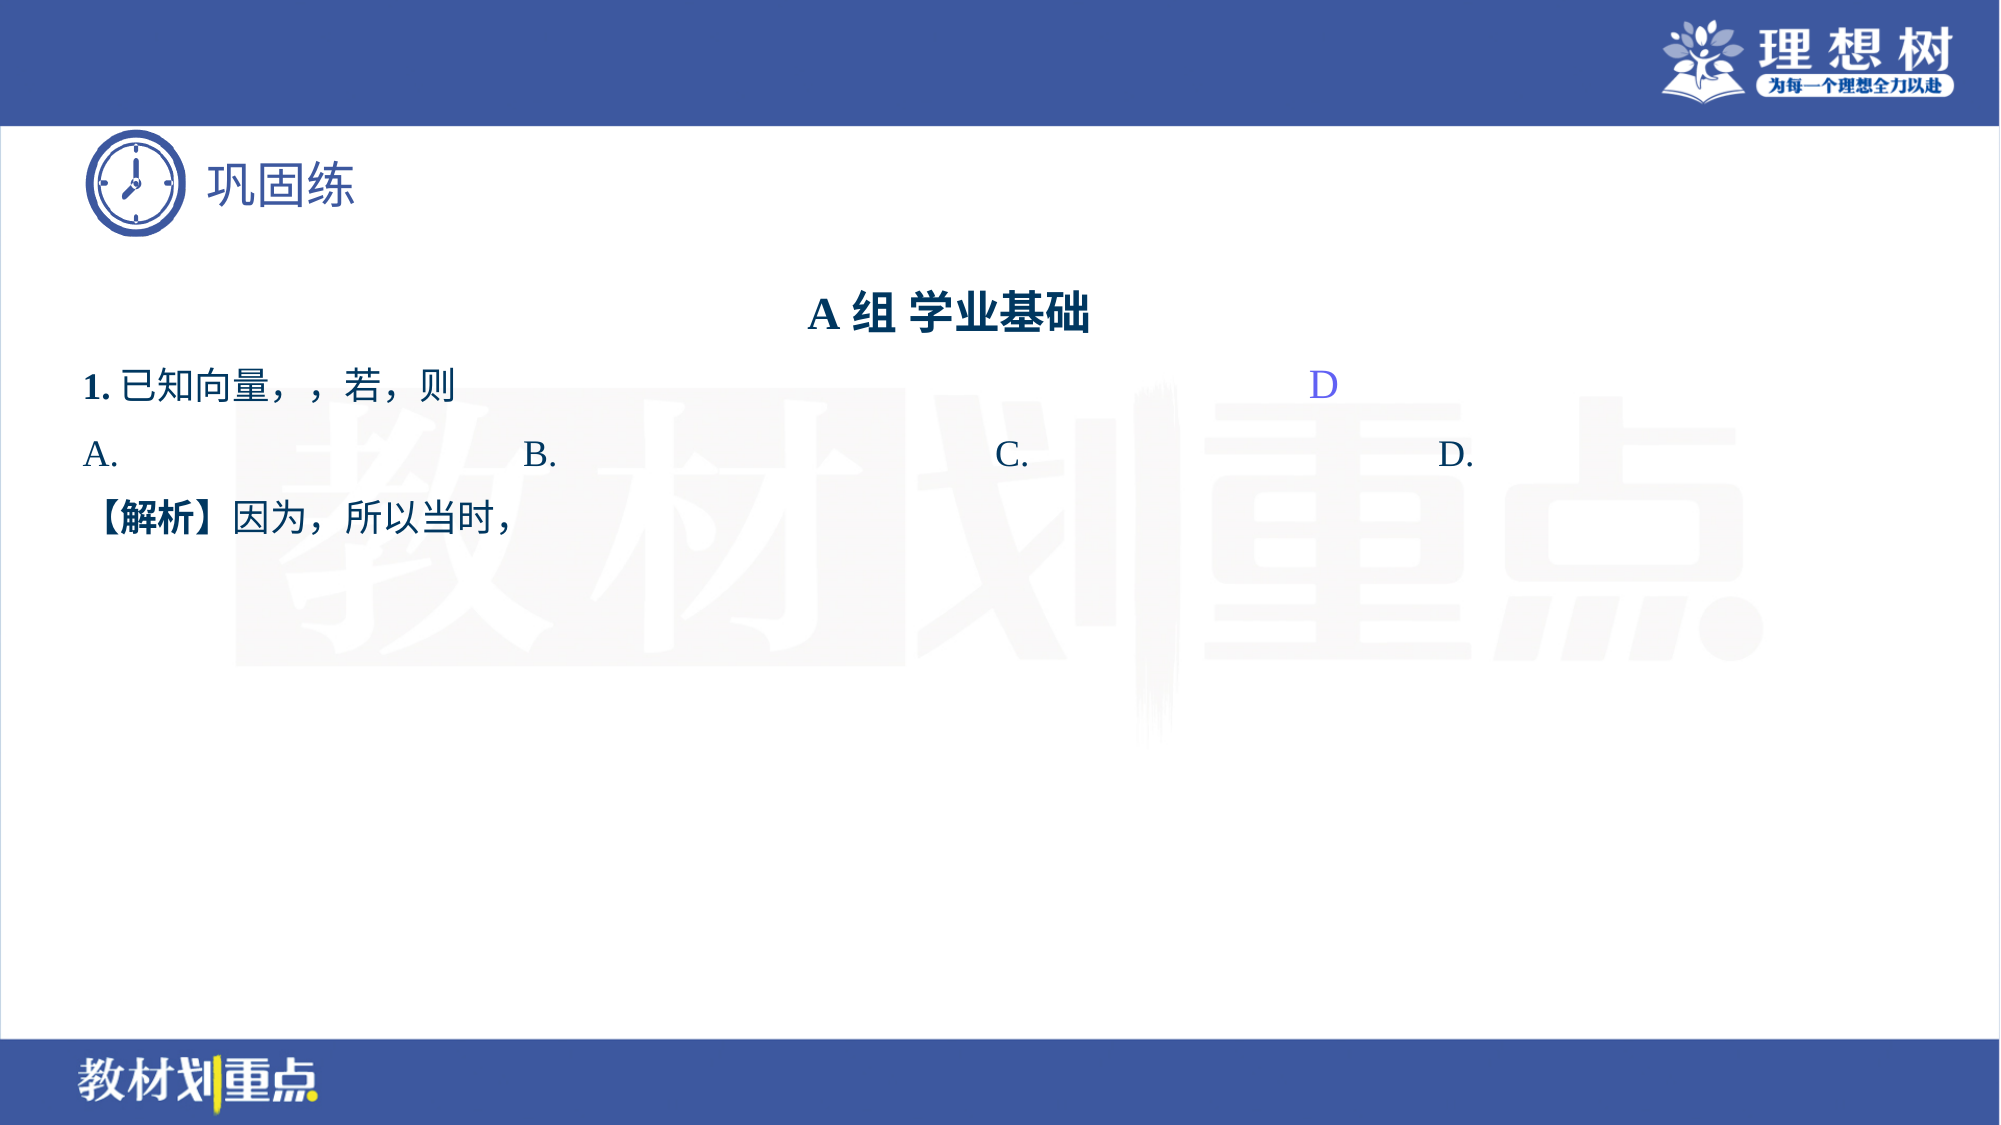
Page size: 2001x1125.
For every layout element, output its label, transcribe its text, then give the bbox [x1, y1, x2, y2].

text_box A组 学业基础 [82, 257, 1817, 398]
text_box 巩固练 [206, 140, 503, 226]
text_box D [1293, 354, 1355, 404]
picture [0, 0, 2000, 1125]
